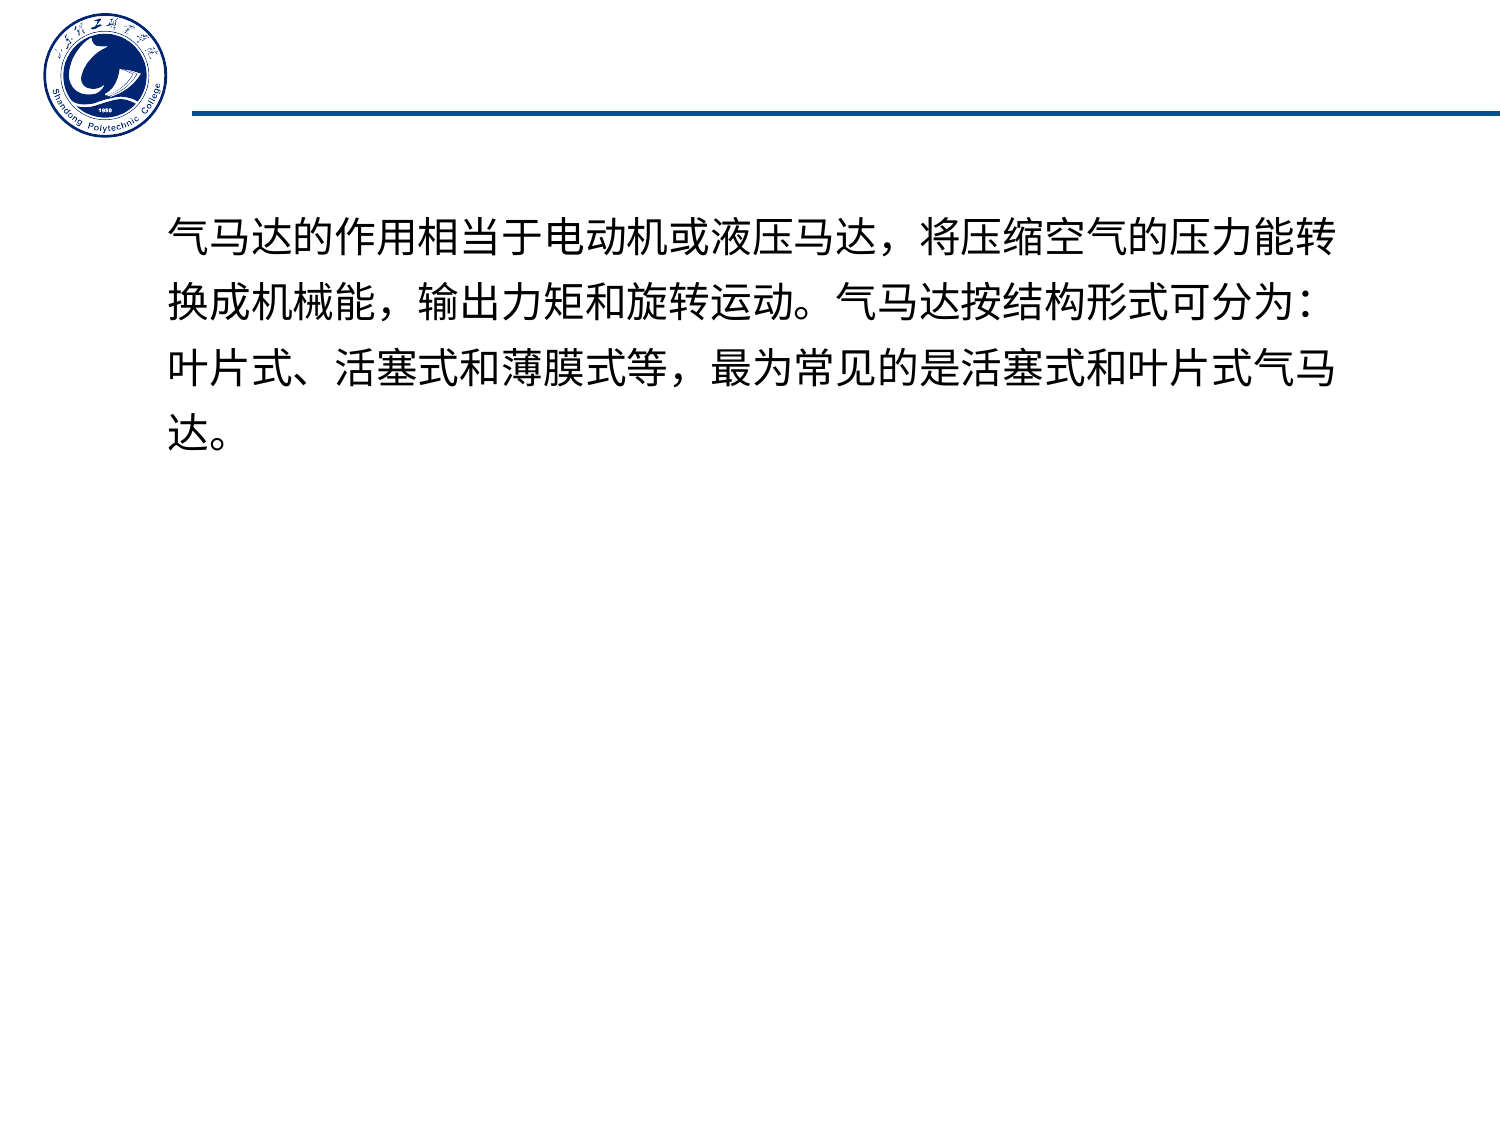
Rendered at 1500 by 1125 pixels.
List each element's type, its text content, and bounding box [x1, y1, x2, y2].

picture [43, 7, 174, 138]
text_box 气马达的作用相当于电动机或液压马达，将压缩空气的压力能转换成机械能，输出力矩和旋转运动。气马达按结构形式可分为：叶片式、活塞式和薄膜式等，最为常见的是活塞式和叶片式气马达。 [152, 188, 1382, 464]
